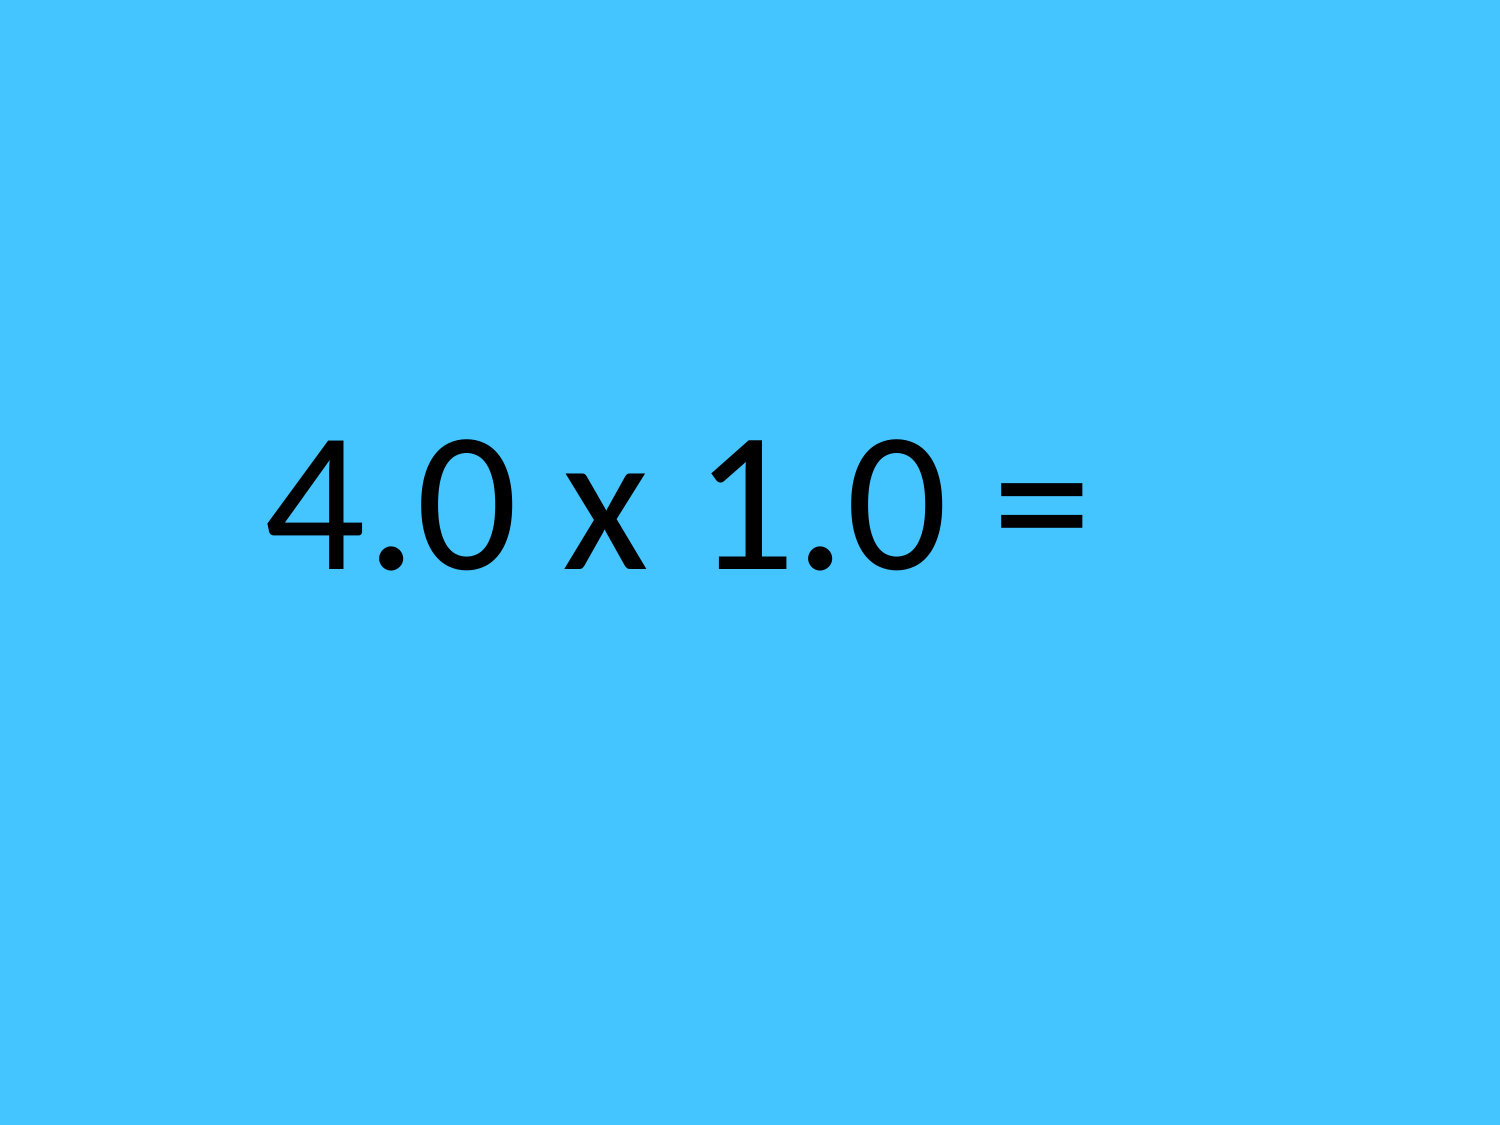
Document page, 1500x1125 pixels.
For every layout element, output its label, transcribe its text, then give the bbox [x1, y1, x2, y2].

text_box 4.0 x 1.0 = [249, 362, 1188, 618]
